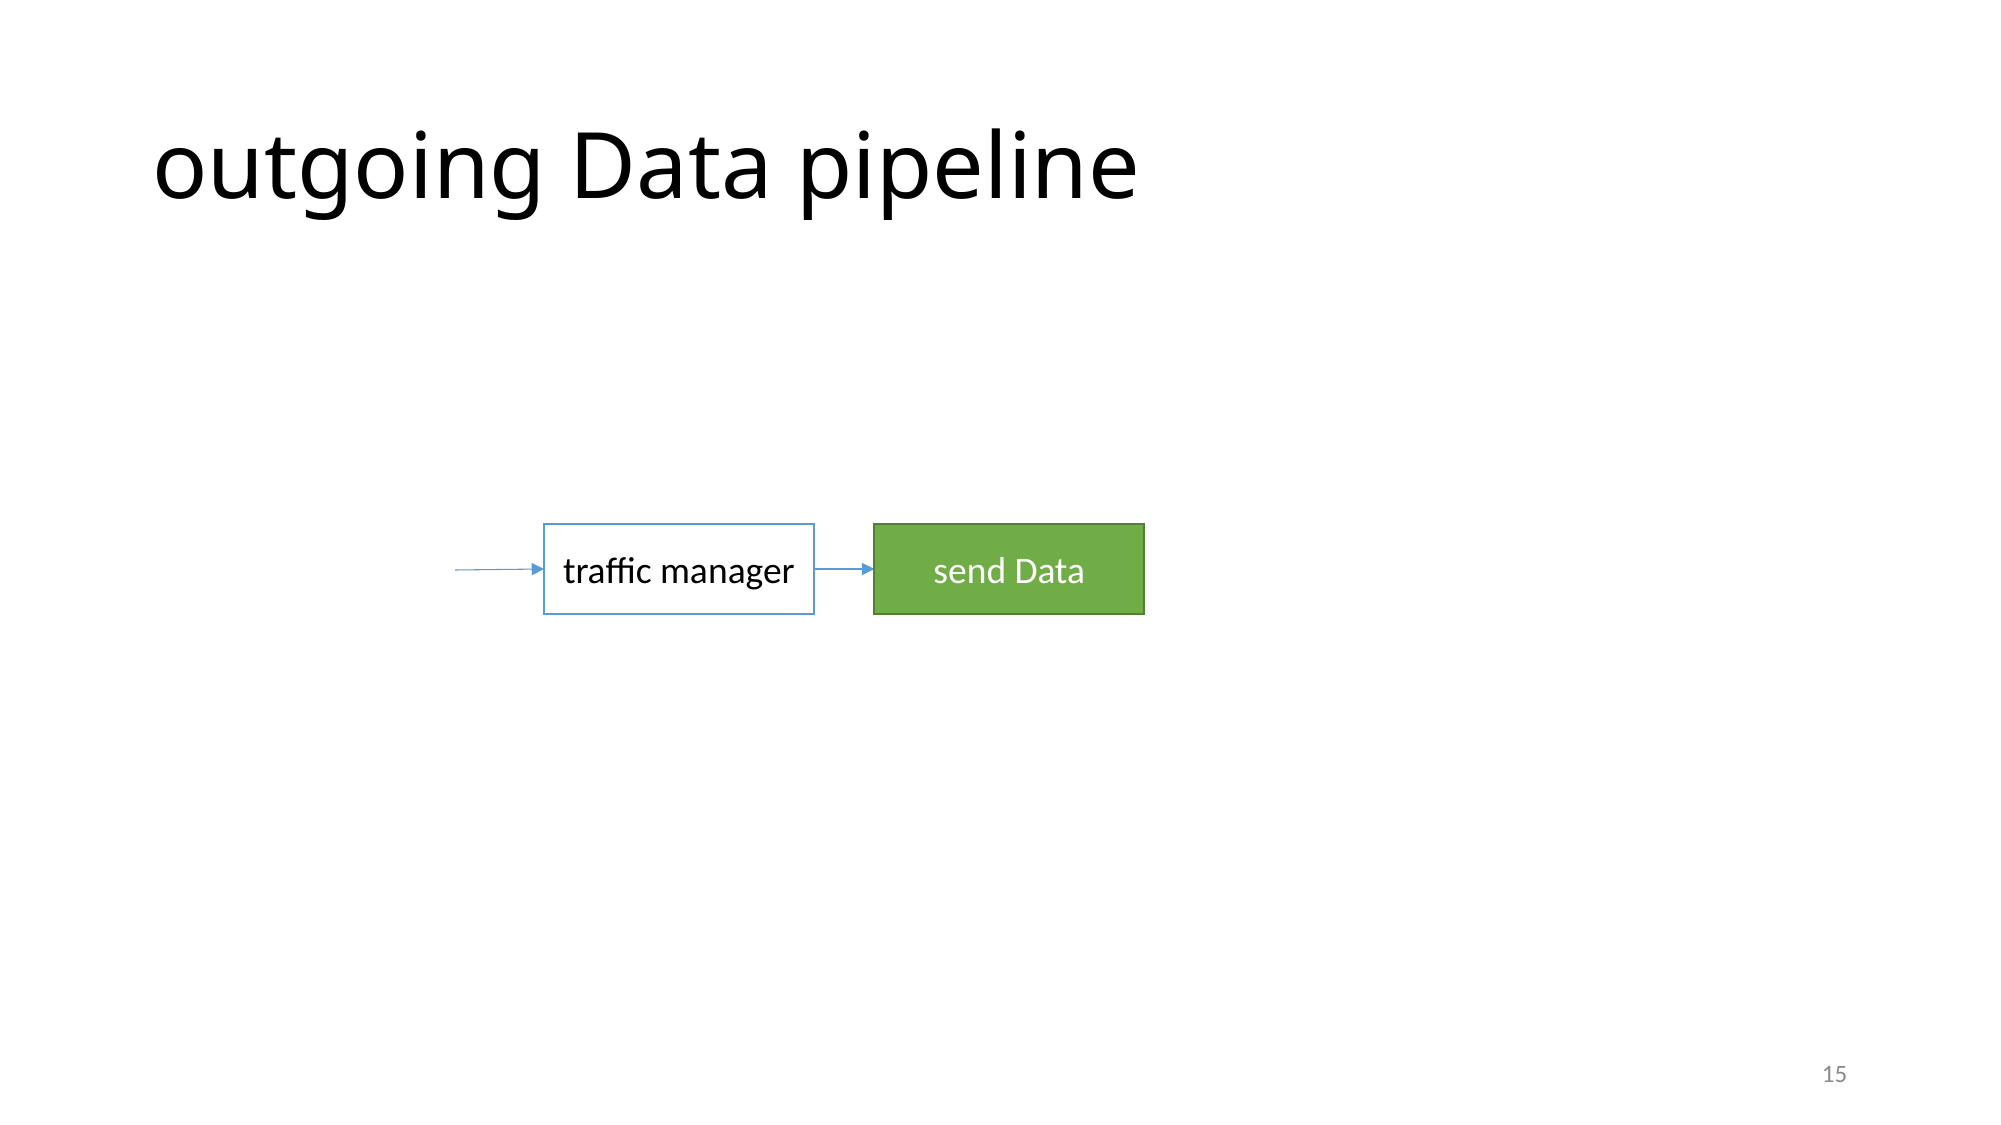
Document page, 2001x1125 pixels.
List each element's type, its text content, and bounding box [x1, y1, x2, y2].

slide_number 15 [1412, 1042, 1863, 1103]
title outgoing Data pipeline [137, 59, 1863, 278]
text_box traffic manager [543, 523, 815, 615]
text_box send Data [873, 523, 1145, 615]
